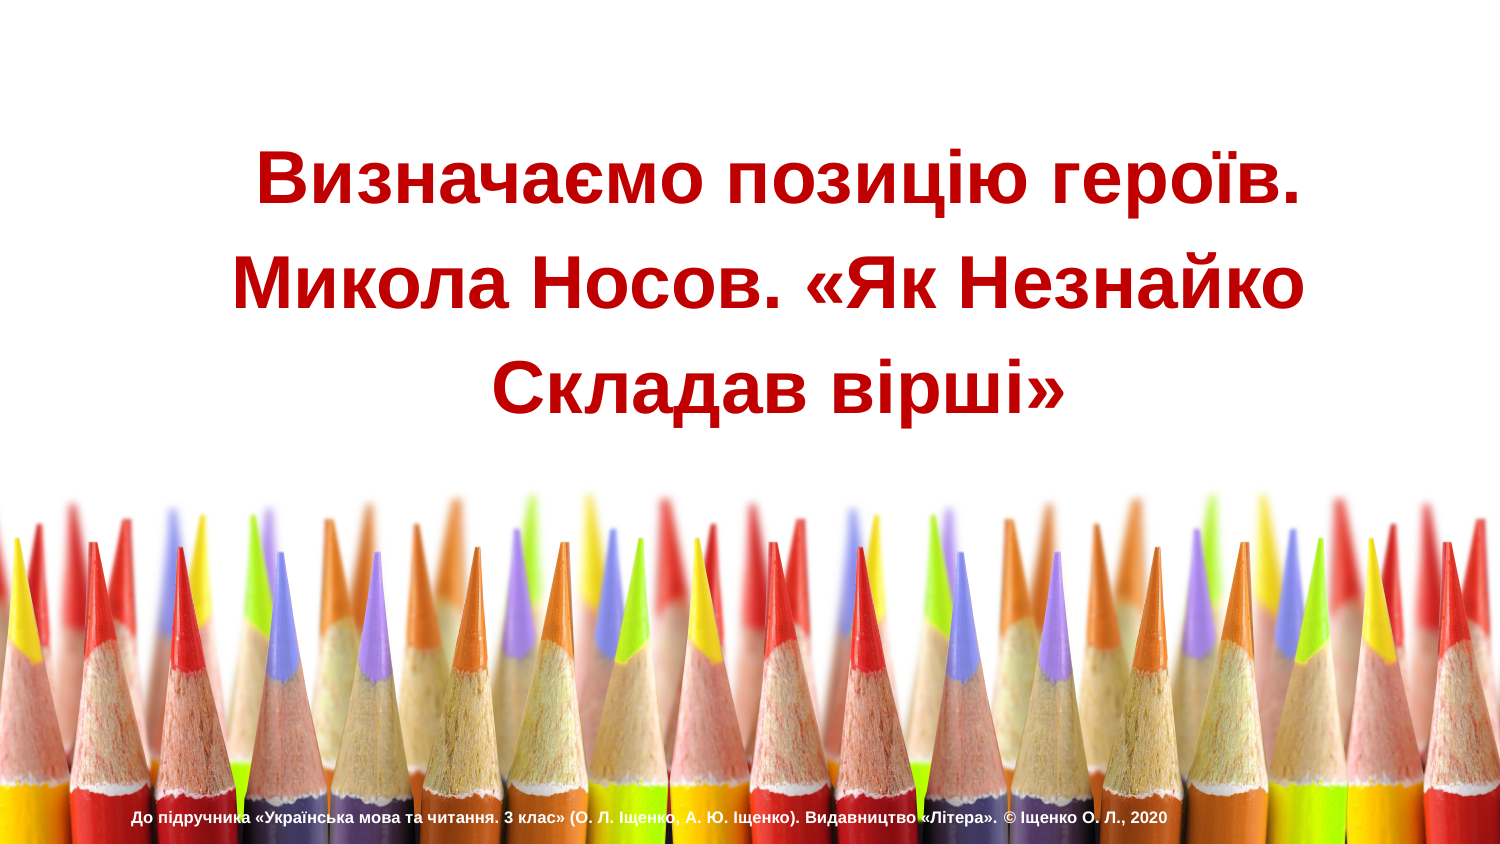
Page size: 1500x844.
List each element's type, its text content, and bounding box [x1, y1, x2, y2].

text_box До підручника «Українська мова та читання. 3 клас» (О. Л. Іщенко, А. Ю. Іщенко). Видавництво «Літера». © Іщенко О. Л., 2020 [0, 799, 1400, 844]
picture [0, 484, 1500, 844]
list Визначаємо позицію героїв. Микола Носов. «Як Незнайко Складав вірші» [29, 209, 1500, 349]
